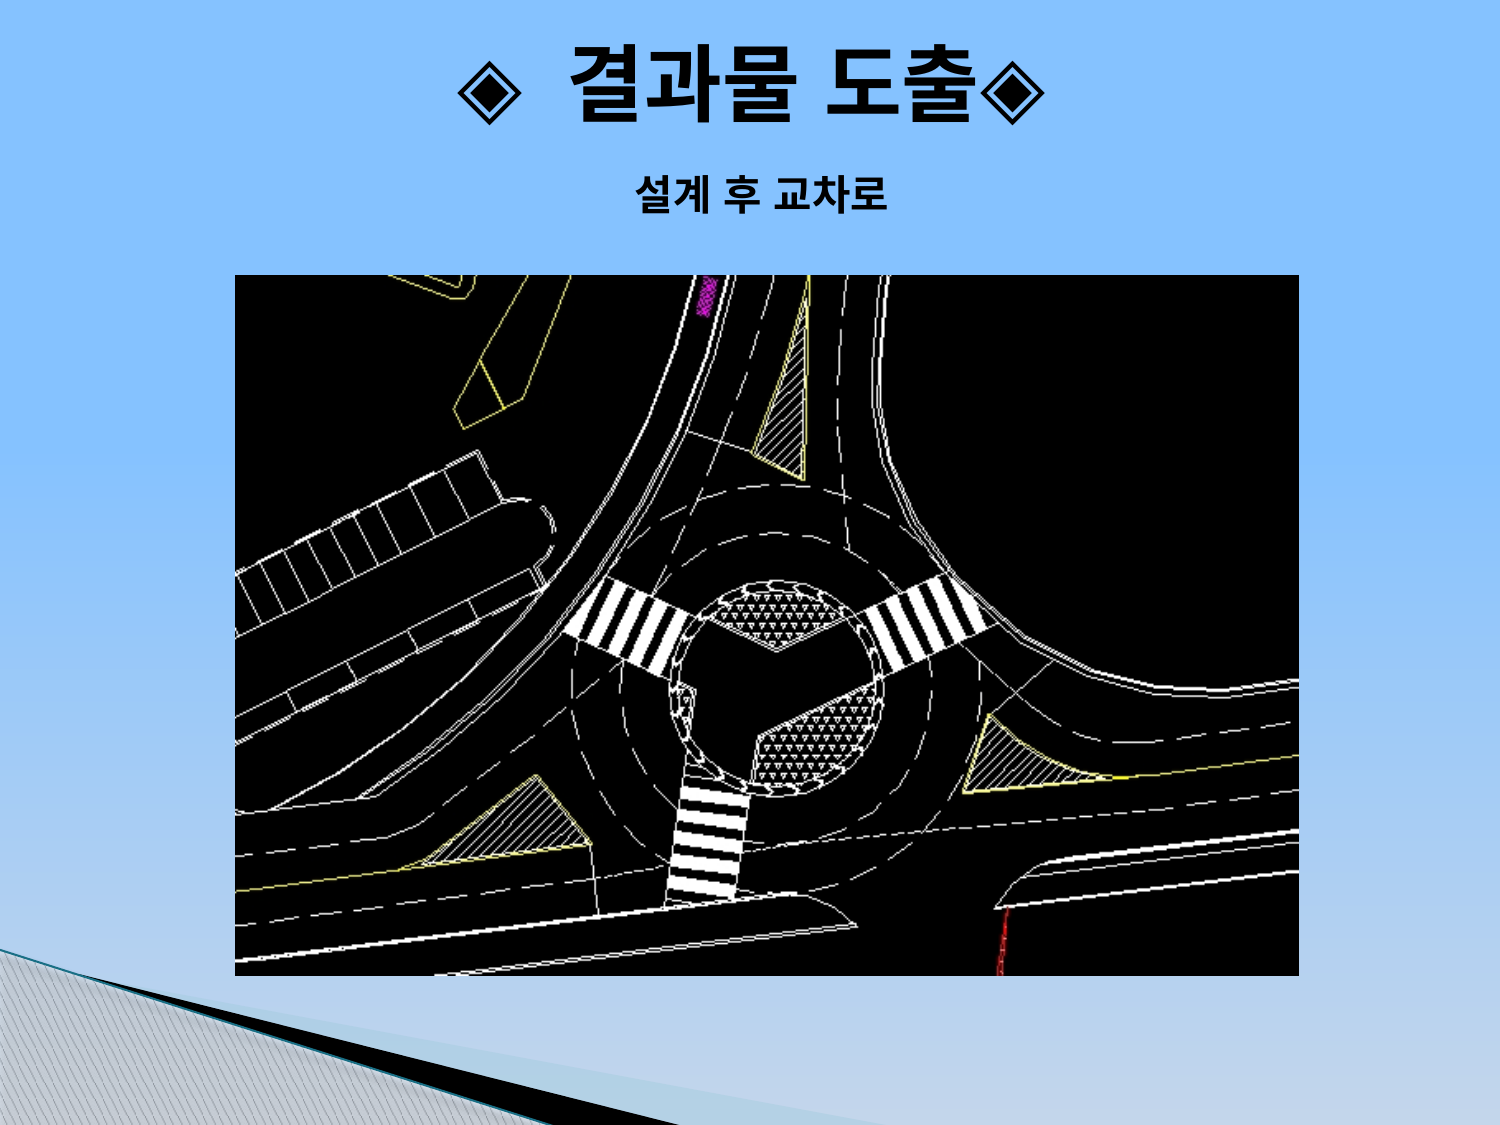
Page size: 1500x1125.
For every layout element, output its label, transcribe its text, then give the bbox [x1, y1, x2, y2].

title ◈ 결과물 도출◈ [76, 23, 1427, 141]
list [235, 275, 1300, 977]
text_box 설계 후 교차로 [620, 160, 939, 226]
